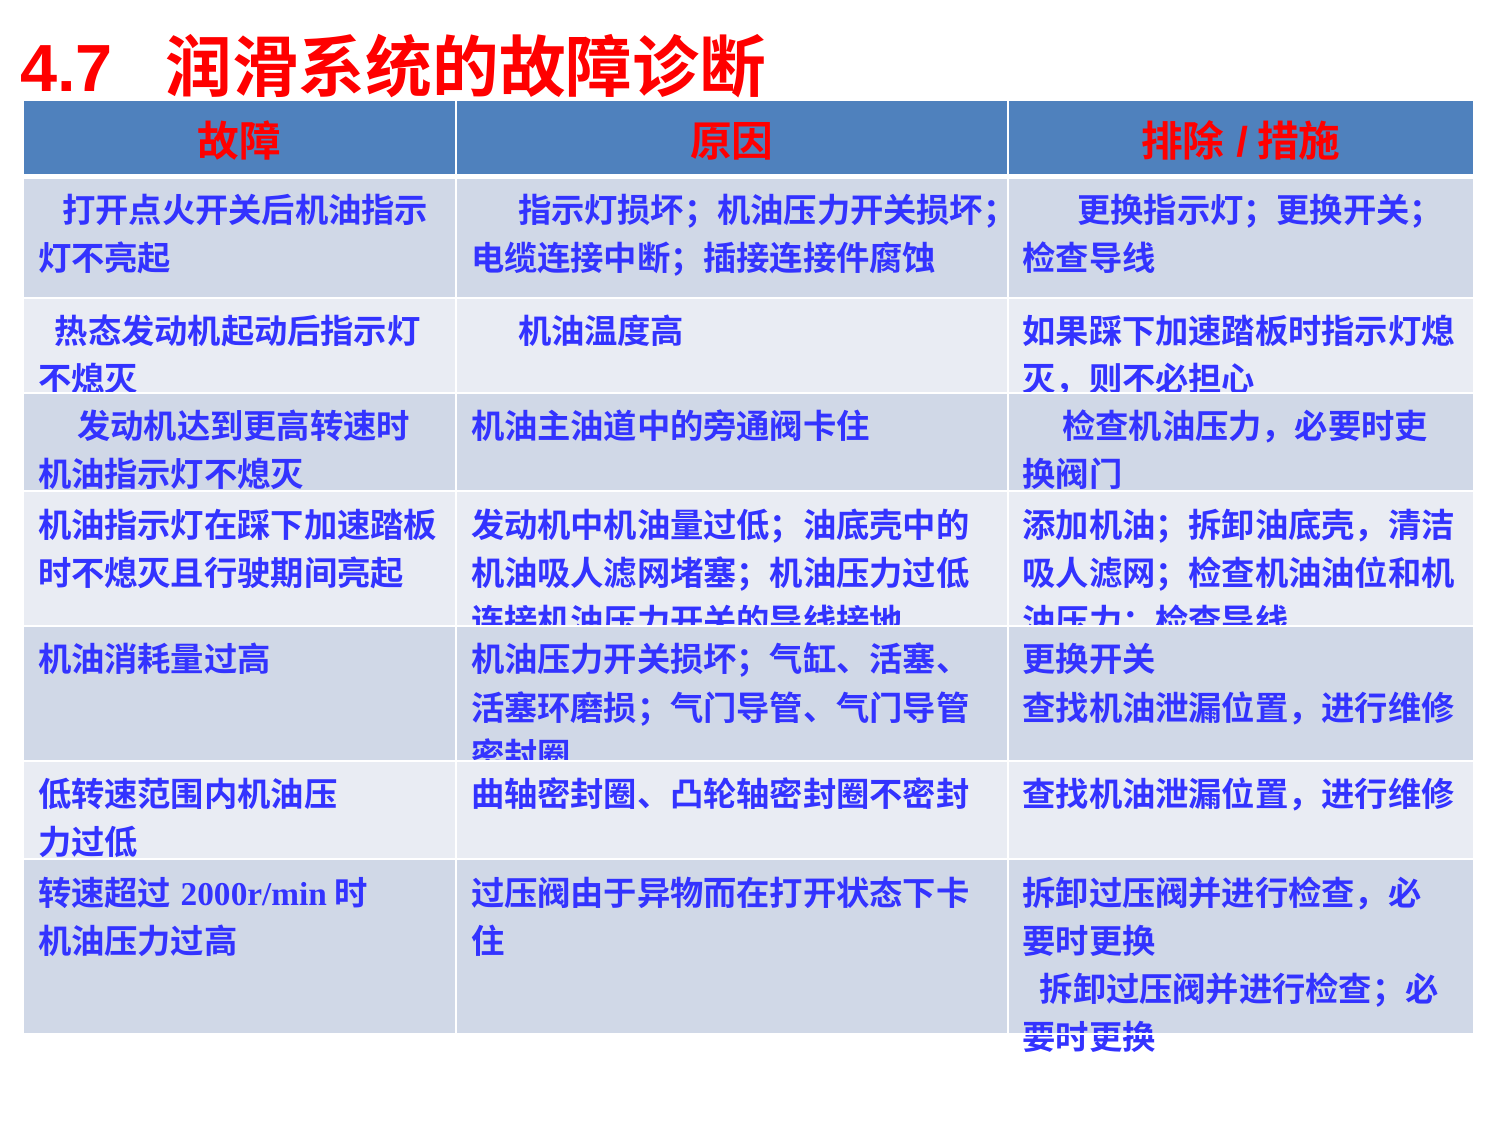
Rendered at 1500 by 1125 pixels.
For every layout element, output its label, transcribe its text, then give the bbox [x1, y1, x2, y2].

table_cell 添加机油；拆卸油底壳，清洁吸人滤网；检查机油油位和机油压力；检查导线 [1009, 492, 1473, 625]
table_cell 机油消耗量过高 [24, 627, 455, 760]
table_cell 转速超过2000r/min时 机油压力过高 [24, 860, 455, 1033]
table_cell 曲轴密封圈、凸轮轴密封圈不密封 [457, 762, 1007, 858]
table_cell 更换指示灯；更换开关；检查导线 [1009, 179, 1473, 297]
table_cell 检查机油压力，必要时吏换阀门 [1009, 394, 1473, 490]
table_cell 机油主油道中的旁通阀卡住 [457, 394, 1007, 490]
table_cell 低转速范围内机油压 力过低 [24, 762, 455, 858]
table_cell 发动机达到更高转速时机油指示灯不熄灭 [24, 394, 455, 490]
table_header 排除/措施 [1009, 101, 1473, 174]
text_box 4.7 润滑系统的故障诊断 [5, 17, 797, 113]
table_cell 指示灯损坏；机油压力开关损坏；电缆连接中断；插接连接件腐蚀 [457, 179, 1007, 297]
table_cell 机油温度高 [457, 299, 1007, 392]
table_cell 机油指示灯在踩下加速踏板时不熄灭且行驶期间亮起 [24, 492, 455, 625]
table_cell 更换开关 查找机油泄漏位置，进行维修 [1009, 627, 1473, 760]
table_cell 打开点火开关后机油指示灯不亮起 [24, 179, 455, 297]
table_cell 过压阀由于异物而在打开状态下卡 住 [457, 860, 1007, 1033]
table_cell 查找机油泄漏位置，进行维修 [1009, 762, 1473, 858]
table_cell 机油压力开关损坏；气缸、活塞、活塞环磨损；气门导管、气门导管密封圈 [457, 627, 1007, 760]
table_header 原因 [457, 101, 1007, 174]
table_header 故障 [24, 101, 455, 174]
table_cell 拆卸过压阀并进行检查，必 要时更换 拆卸过压阀并进行检查；必要时更换 [1009, 860, 1473, 1033]
table_cell 如果踩下加速踏板时指示灯熄灭，则不必担心 [1009, 299, 1473, 392]
table_cell 发动机中机油量过低；油底壳中的机油吸人滤网堵塞；机油压力过低连接机油压力开关的导线接地 [457, 492, 1007, 625]
table_cell 热态发动机起动后指示灯不熄灭 [24, 299, 455, 392]
